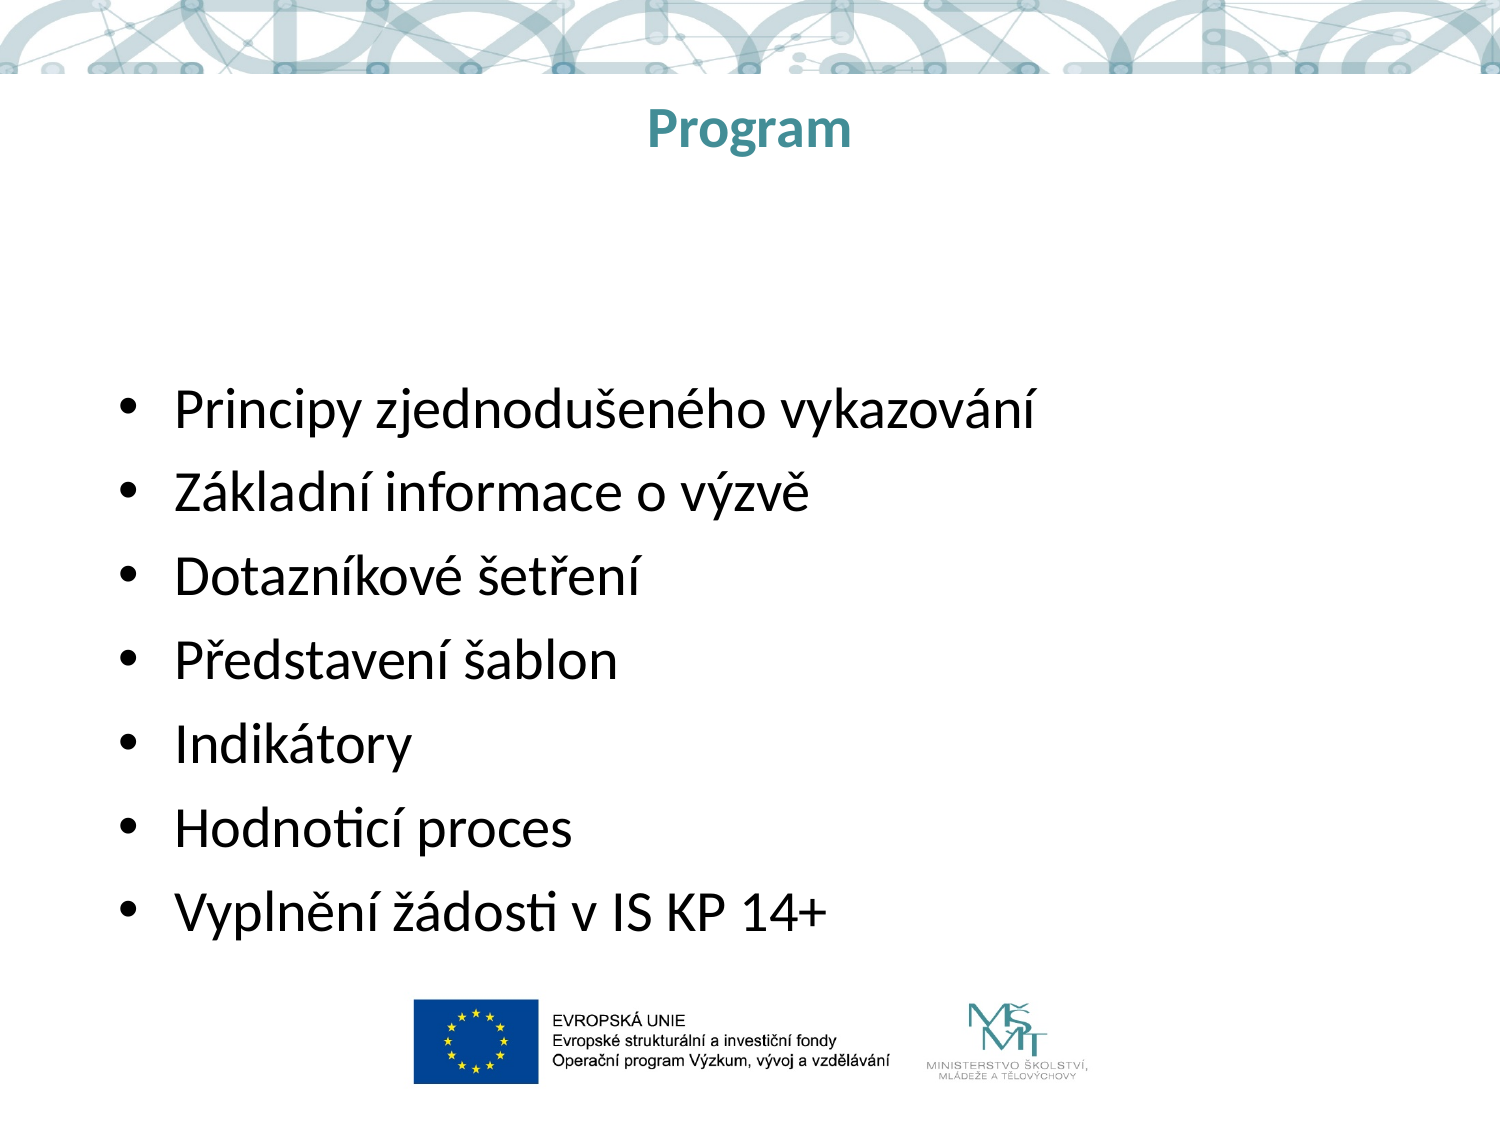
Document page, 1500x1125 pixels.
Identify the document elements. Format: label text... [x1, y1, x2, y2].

picture [0, 0, 1500, 74]
picture [371, 957, 1129, 1125]
title Program [103, 58, 1397, 206]
list Principy zjednodušeného vykazování Základní informace o výzvě Dotazníkové šetření Představení šablon Indikátory Hodnoticí proces Vyplnění žádosti v IS KP 14+ [103, 299, 1397, 957]
